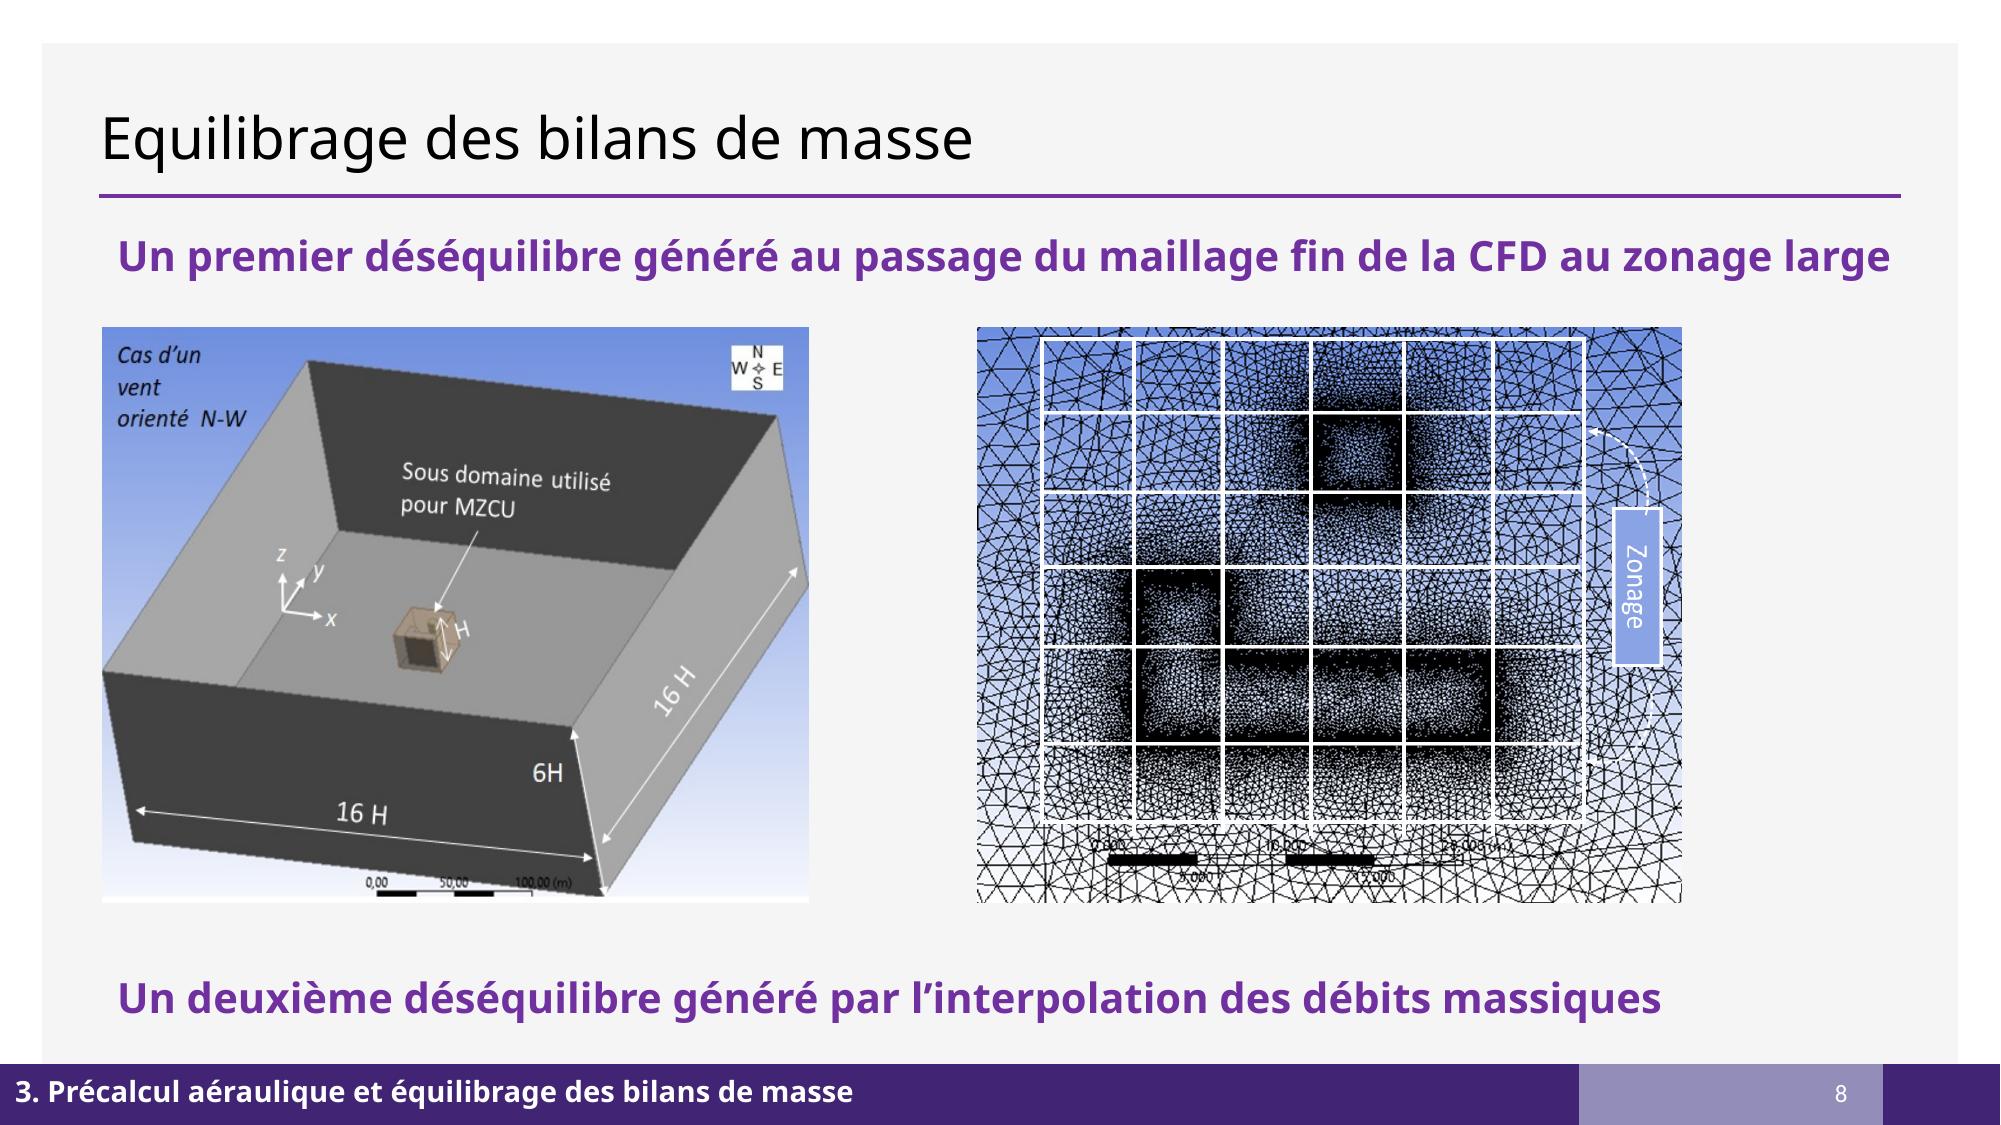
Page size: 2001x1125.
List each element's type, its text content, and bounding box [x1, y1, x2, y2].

picture [102, 327, 809, 903]
table_header 3. Précalcul aéraulique et équilibrage des bilans de masse [0, 1064, 1579, 1125]
title Equilibrage des bilans de masse [85, 73, 1869, 179]
text_box 8 [1705, 1062, 1863, 1122]
text_box Un deuxième déséquilibre généré par l’interpolation des débits massiques [102, 964, 1942, 1030]
text_box Un premier déséquilibre généré au passage du maillage fin de la CFD au zonage large [102, 222, 1942, 388]
table_header [1883, 1064, 2000, 1125]
picture [977, 327, 1682, 903]
table_header [1579, 1064, 1883, 1125]
